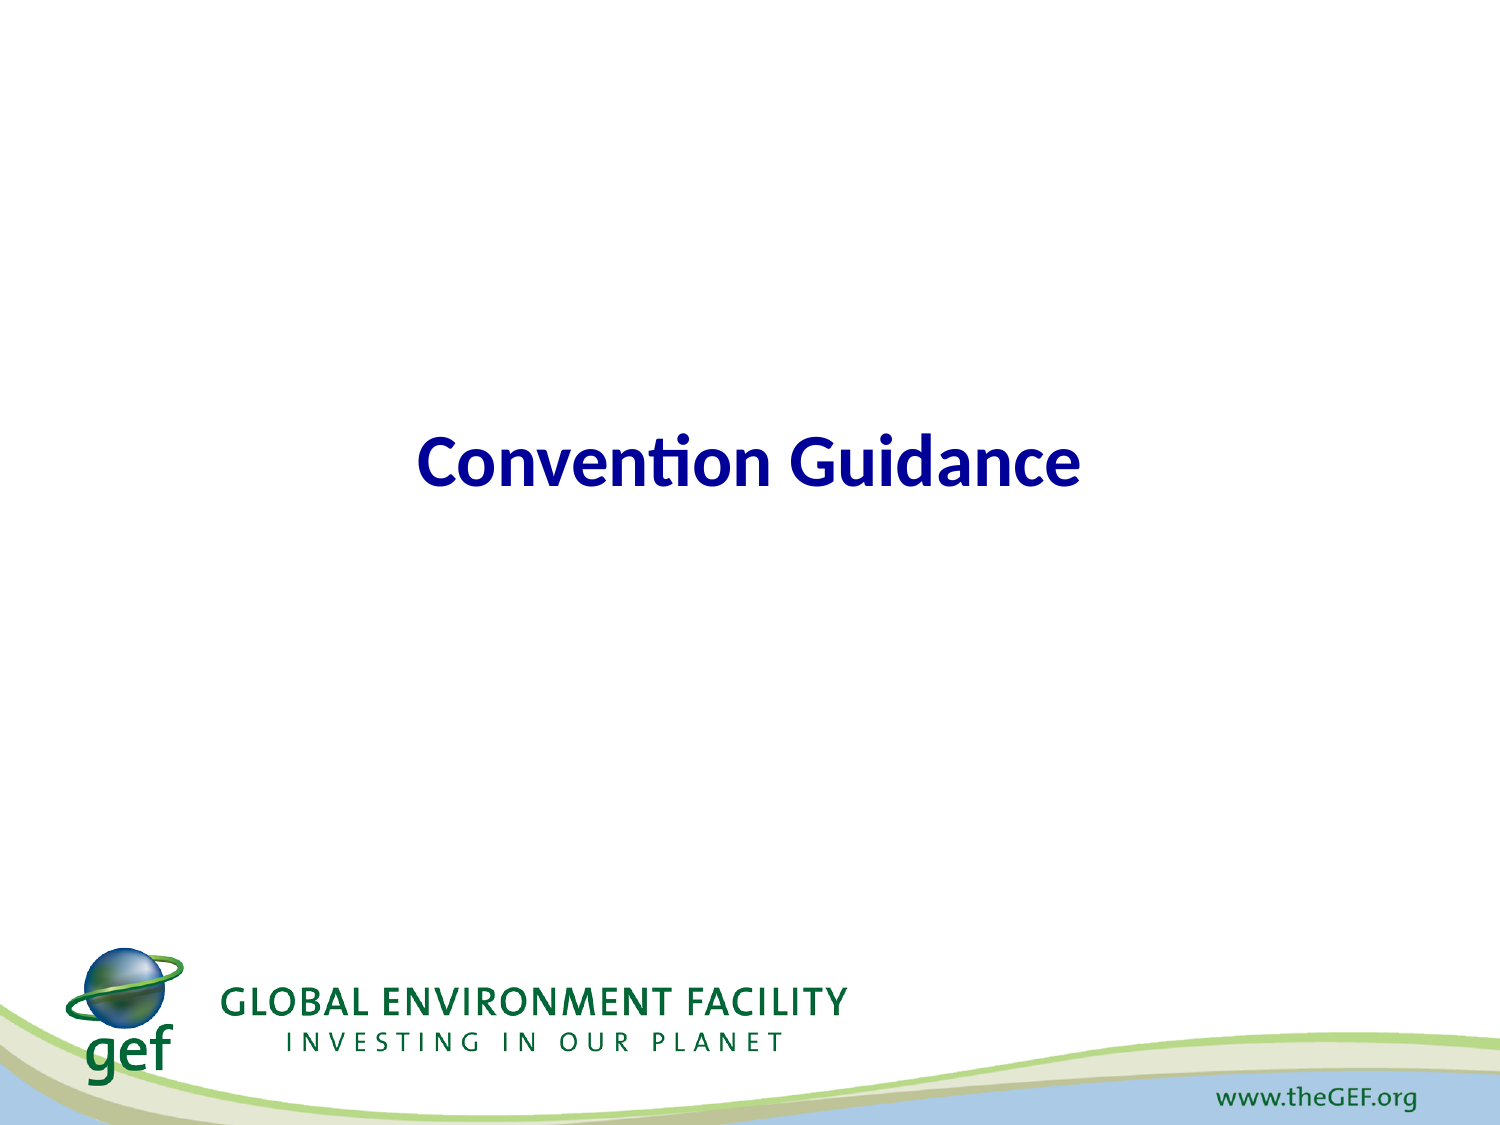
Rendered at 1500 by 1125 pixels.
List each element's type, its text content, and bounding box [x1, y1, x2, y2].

title Convention Guidance [112, 387, 1388, 526]
picture [0, 920, 1500, 1125]
